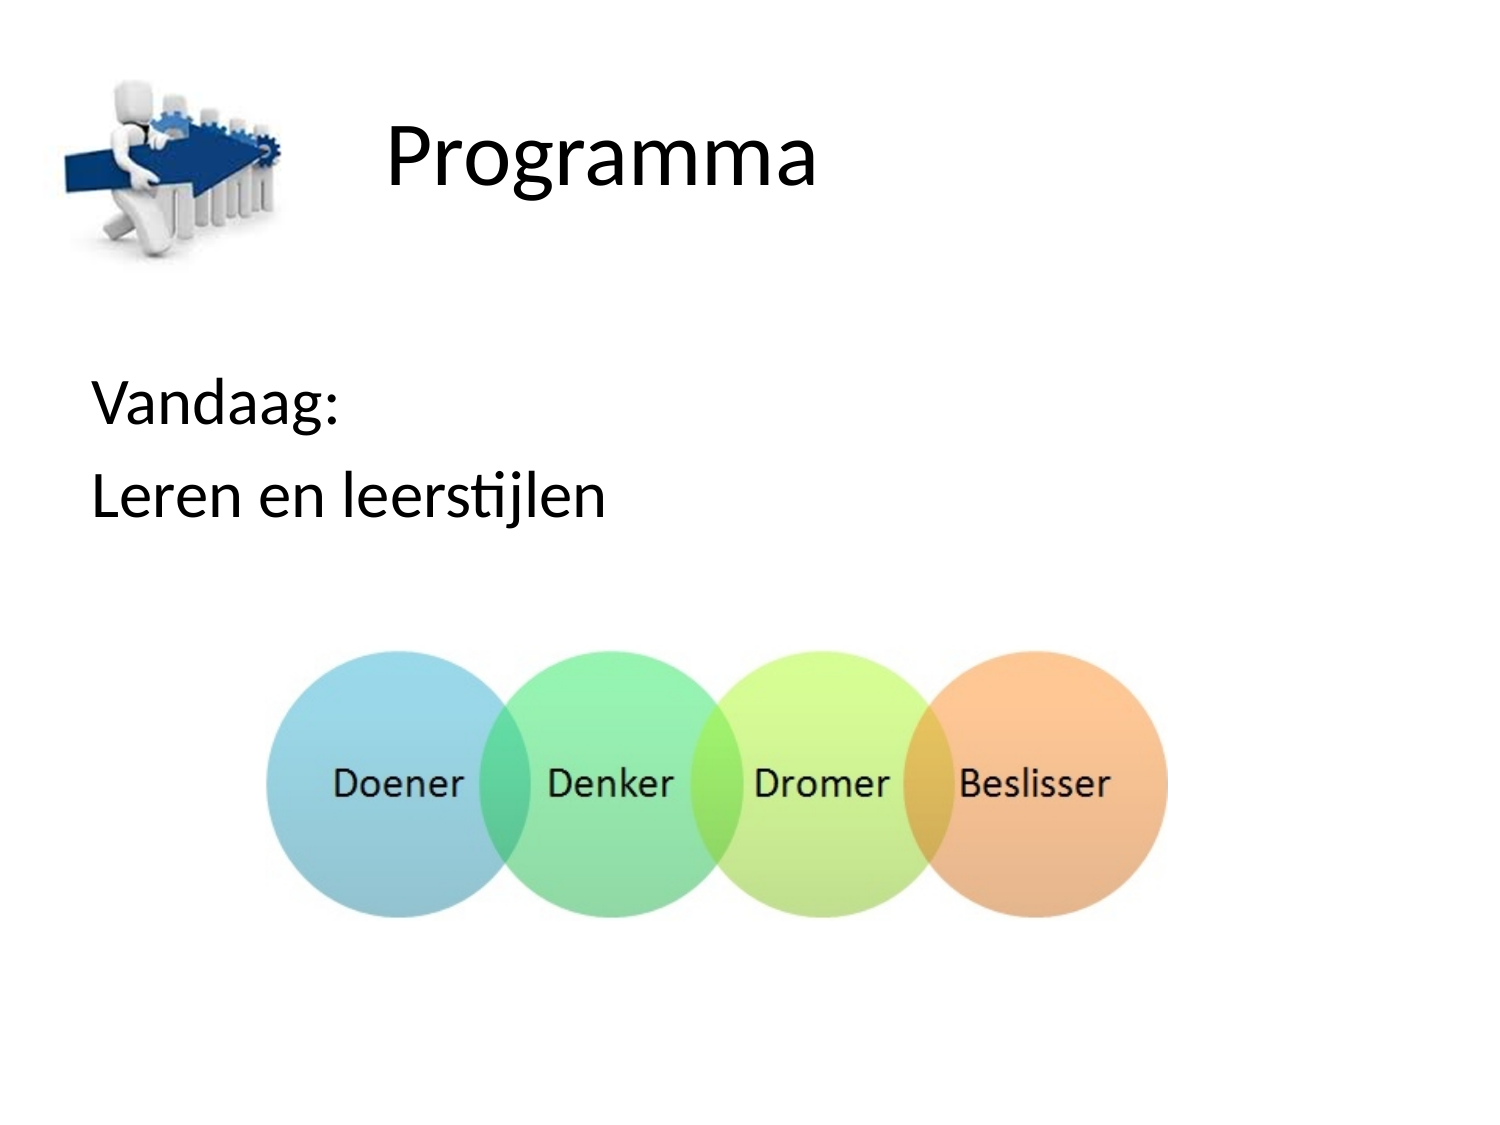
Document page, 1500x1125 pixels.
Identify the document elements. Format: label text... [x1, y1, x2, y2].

list Vandaag: Leren en leerstijlen [76, 349, 1425, 1005]
title Programma [289, 54, 916, 244]
picture [17, 66, 327, 281]
picture [265, 644, 1168, 921]
